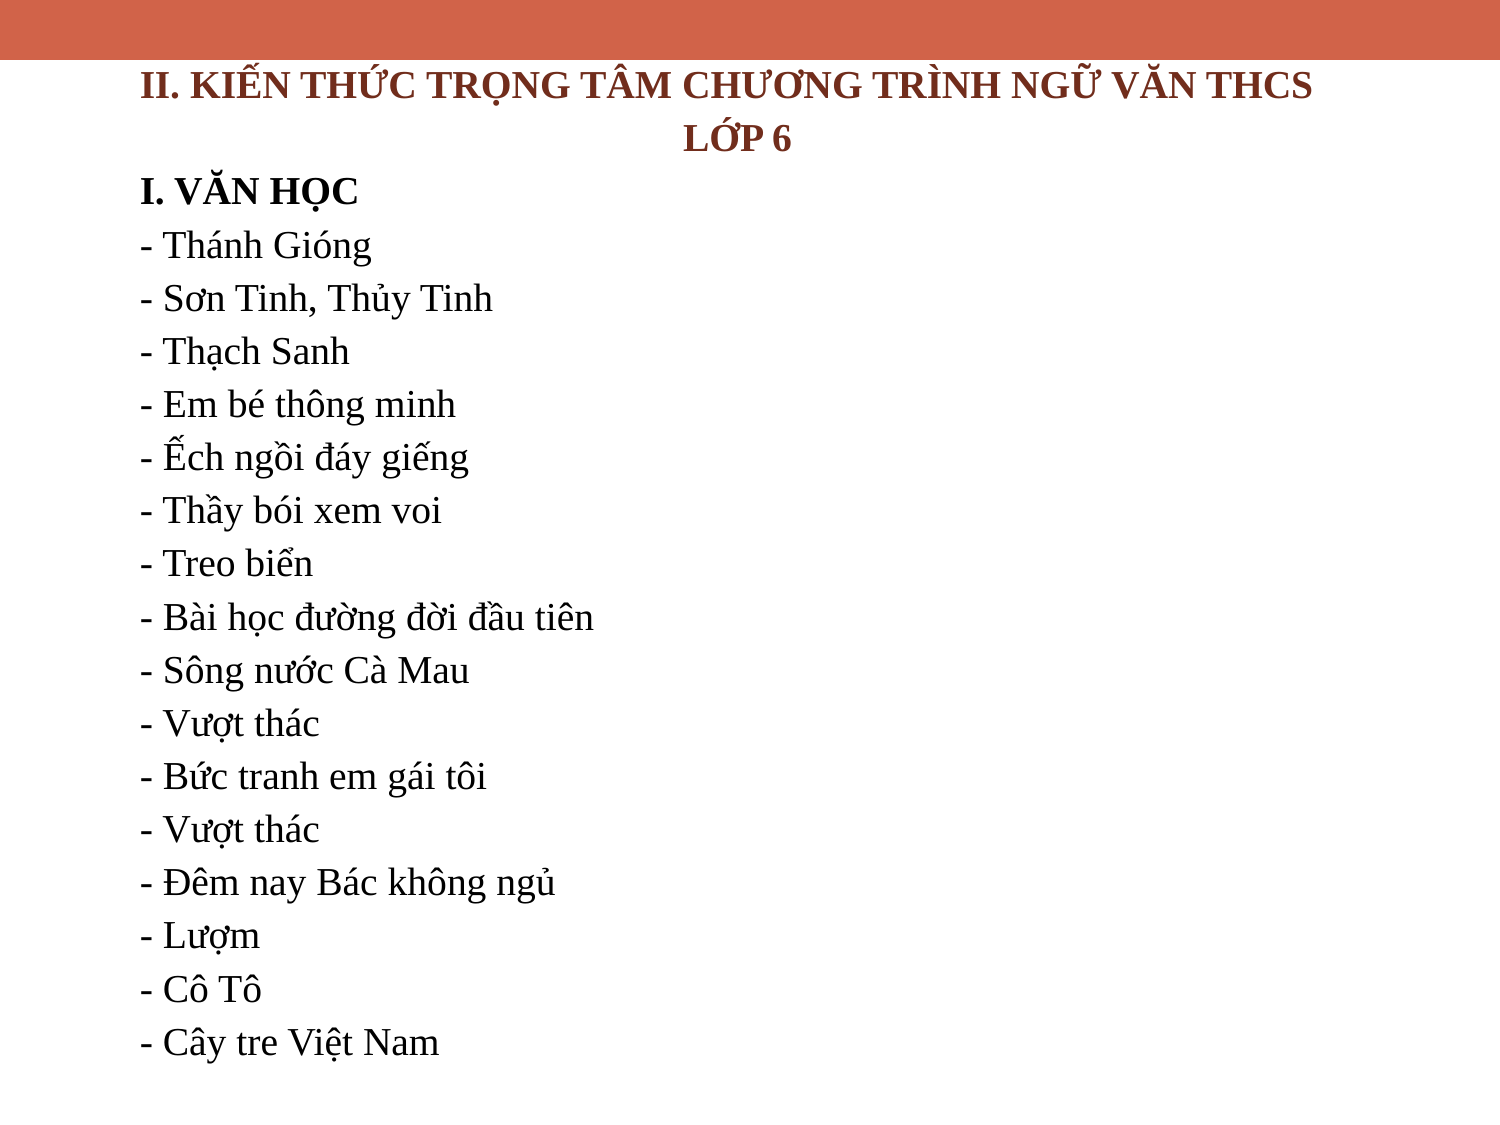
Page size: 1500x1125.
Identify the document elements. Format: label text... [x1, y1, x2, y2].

text_box II. KIẾN THỨC TRỌNG TÂM CHƯƠNG TRÌNH NGỮ VĂN THCS LỚP 6 I. VĂN HỌC - Thánh Gióng - Sơn Tinh, Thủy Tinh - Thạch Sanh - Em bé thông minh - Ếch ngồi đáy giếng - Thầy bói xem voi - Treo biển - Bài học đường đời đầu tiên - Sông nước Cà Mau - Vượt thác - Bức tranh em gái tôi - Vượt thác - Đêm nay Bác không ngủ - Lượm - Cô Tô - Cây tre Việt Nam [125, 46, 1350, 1071]
